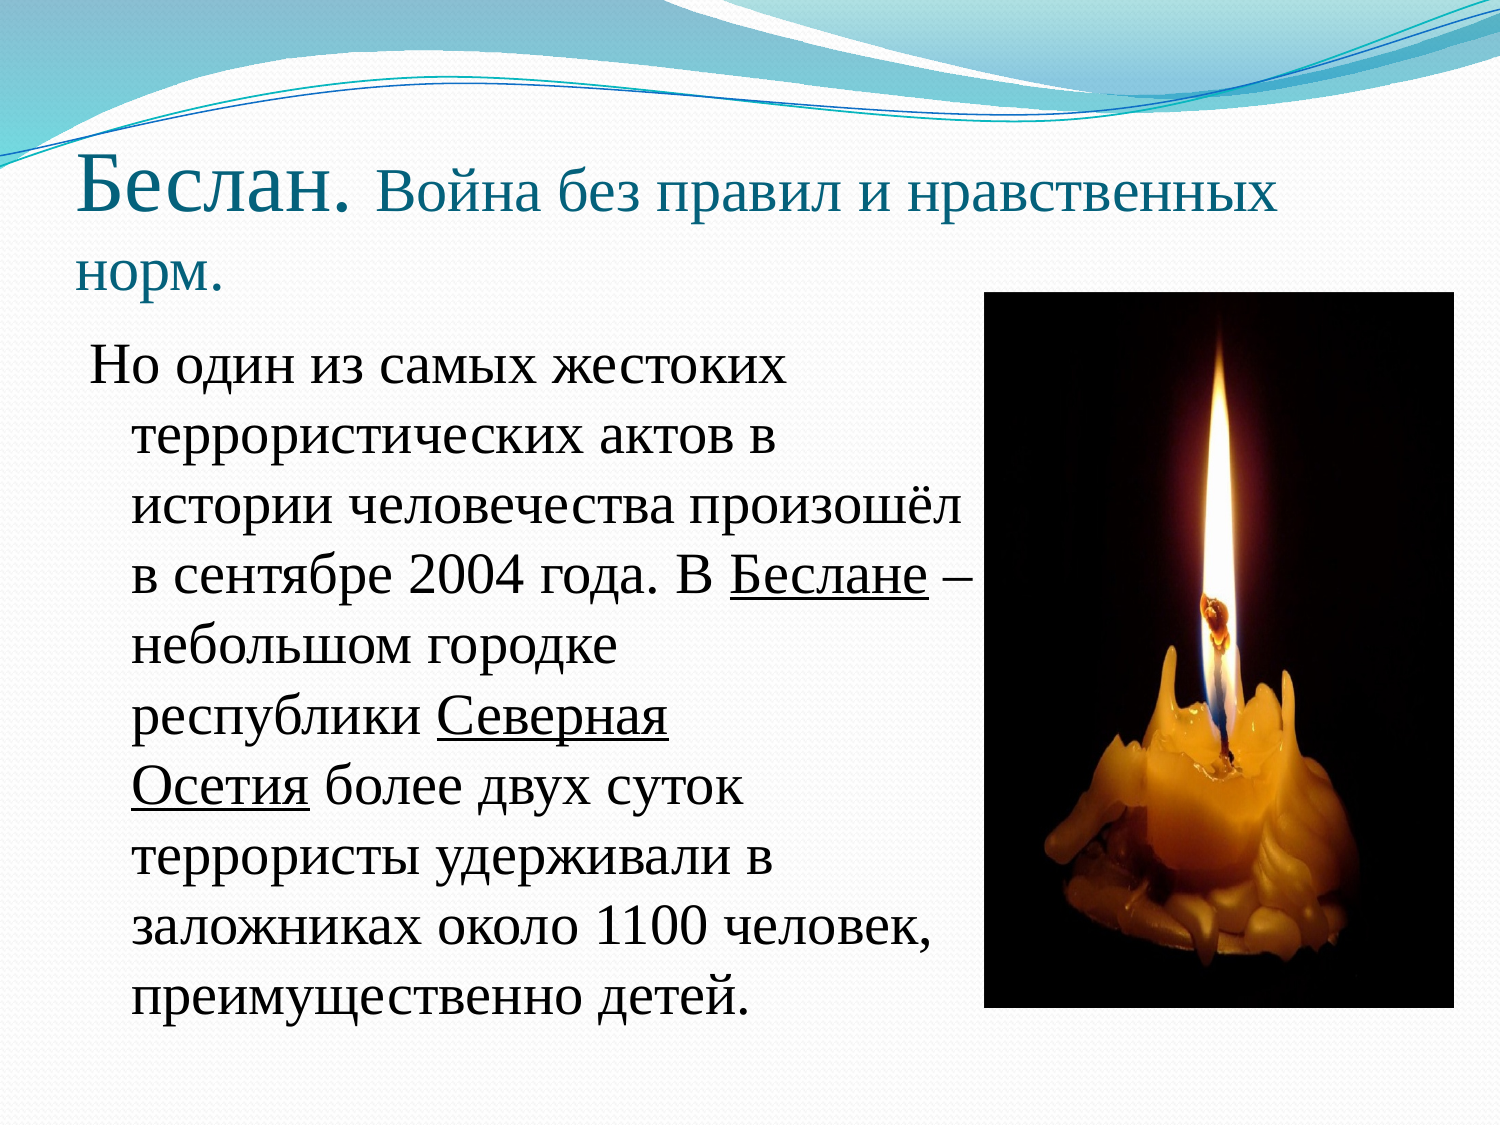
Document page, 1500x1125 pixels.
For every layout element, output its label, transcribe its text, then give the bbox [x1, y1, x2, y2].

list Но один из самых жестоких террористических актов в истории человечества произошёл в сентябре 2004 года. В Беслане – небольшом городке республики Северная Осетия более двух суток террористы удерживали в заложниках около 1100 человек, преимущественно детей. [75, 317, 1008, 1038]
picture [984, 292, 1454, 1009]
title Беслан. Война без правил и нравственных норм. [75, 115, 1425, 303]
